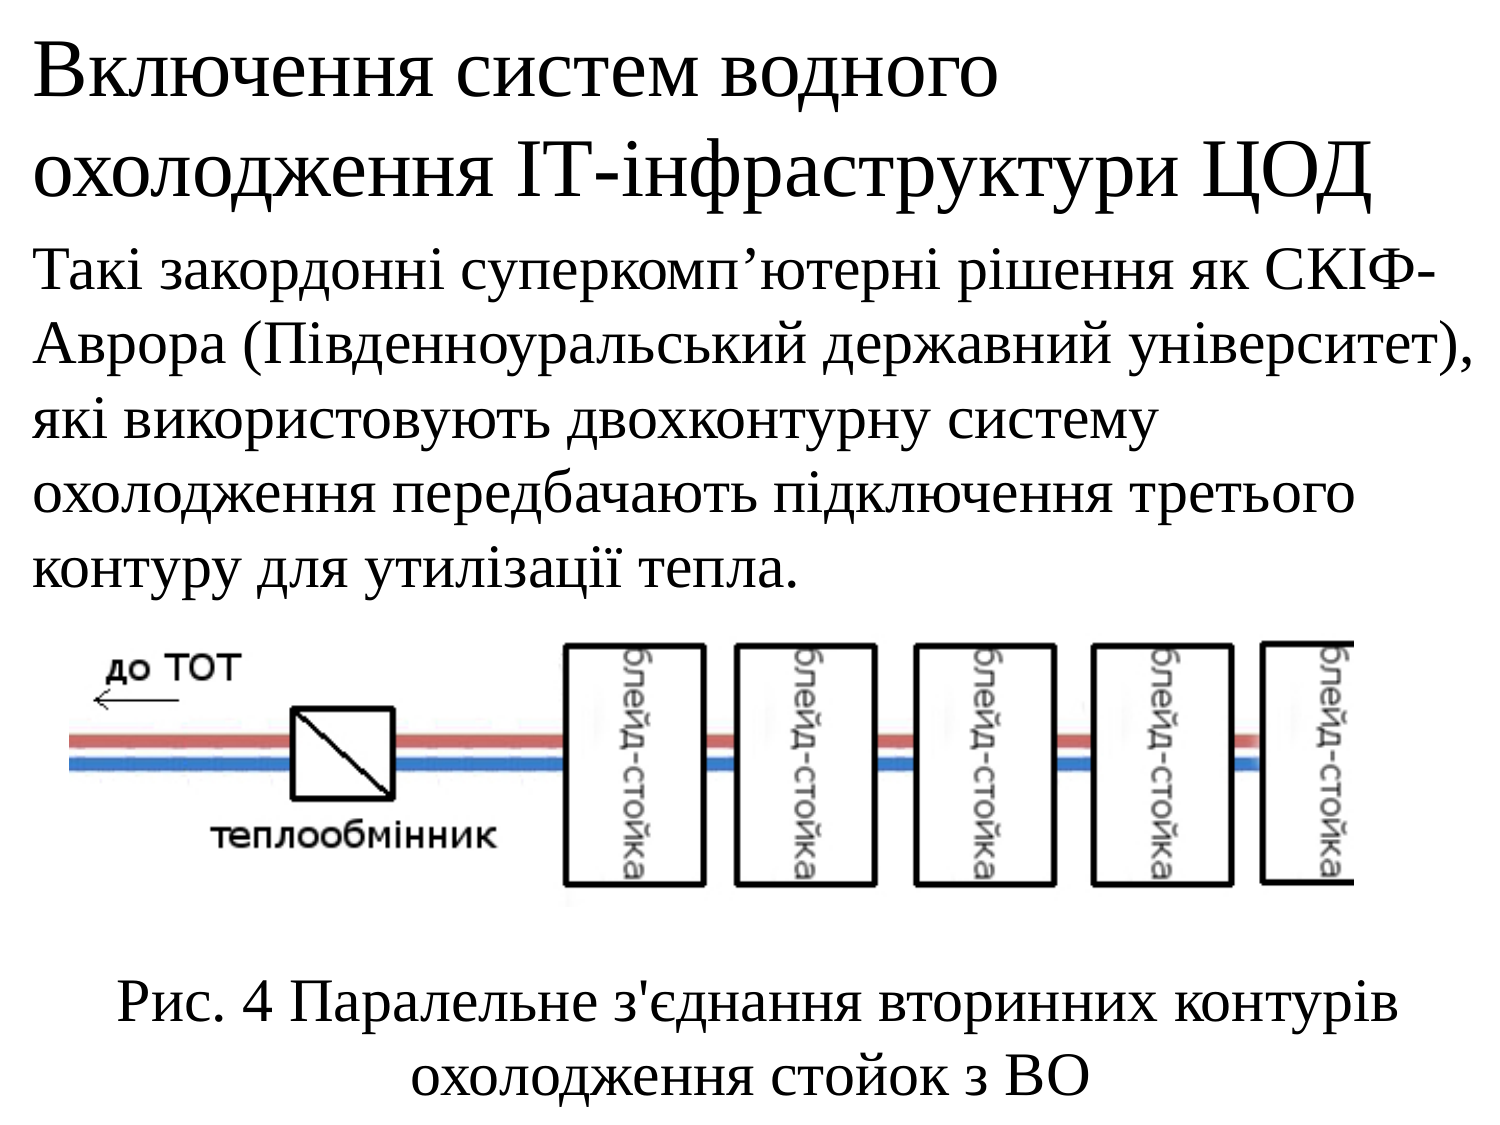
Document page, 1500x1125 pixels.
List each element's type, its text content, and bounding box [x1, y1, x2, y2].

picture [69, 633, 1354, 907]
title Включення систем водного охолодження ІТ-інфраструктури ЦОД [17, 42, 1425, 185]
list Такі закордонні суперкомп’ютерні рішення як СКІФ-Аврора (Південноуральський державний університет), які використовують двохконтурну систему охолодження передбачають підключення третього контуру для утилізації тепла. Рис. 4 Паралельне з'єднання вторинних контурів охолодження стойок з ВО [17, 219, 1500, 1125]
